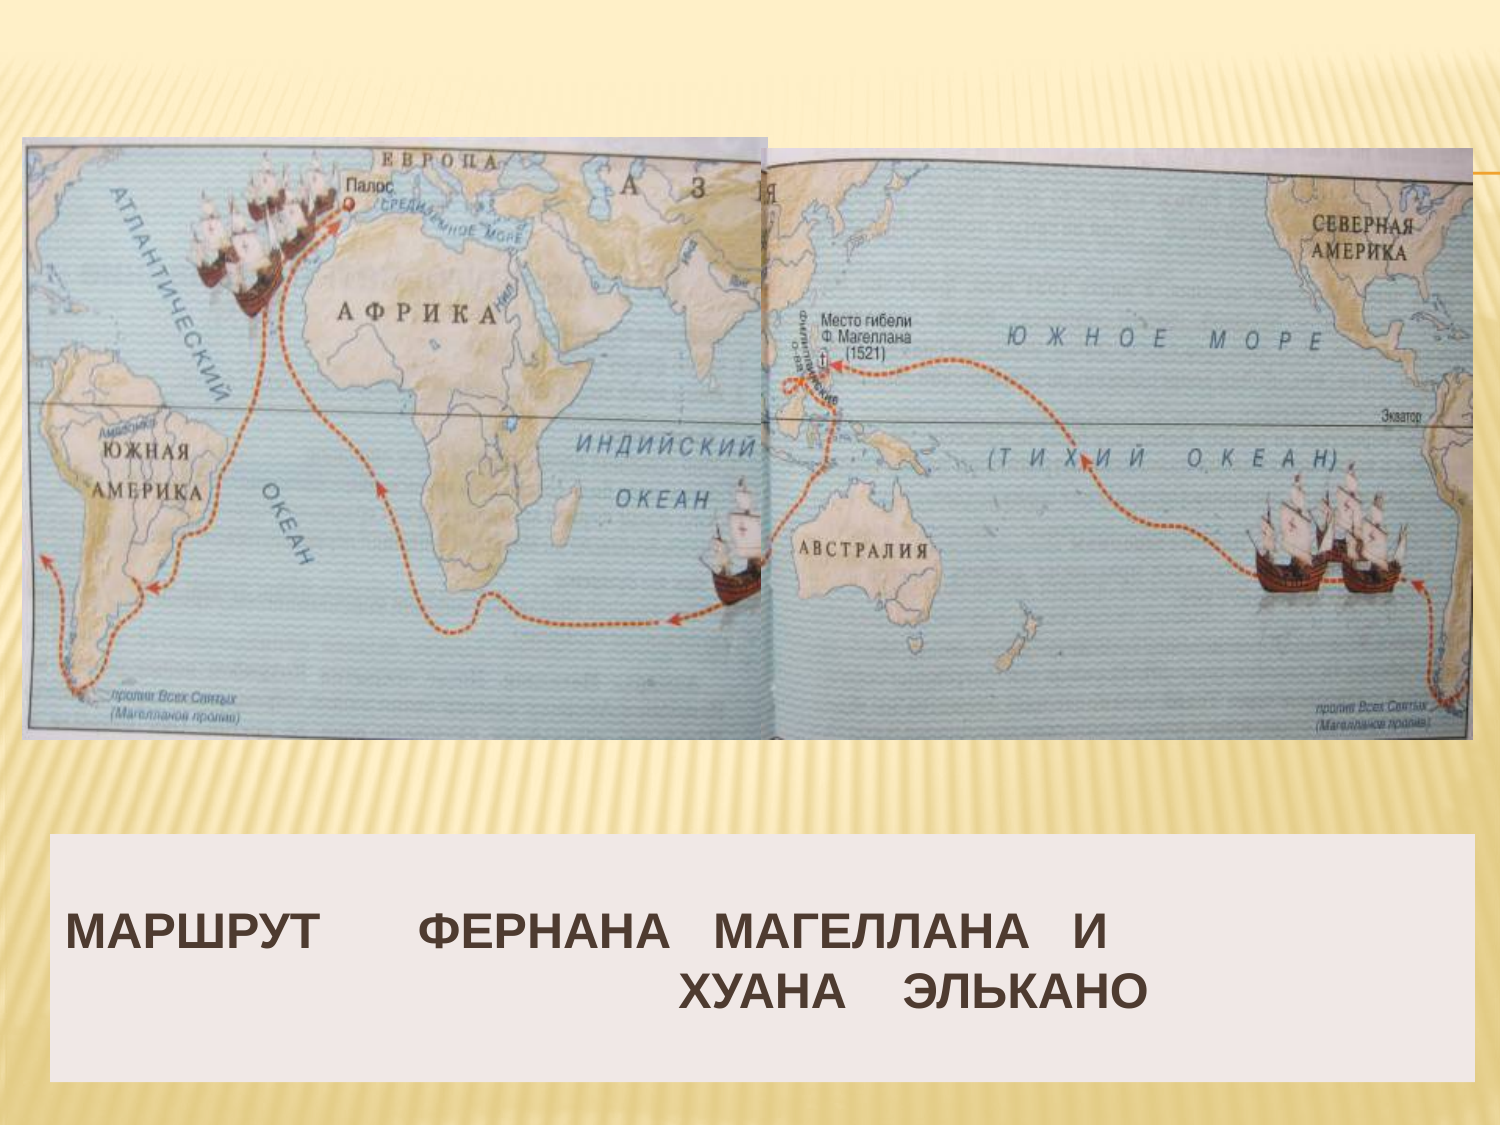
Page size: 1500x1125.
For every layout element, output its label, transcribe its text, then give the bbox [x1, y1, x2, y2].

picture [761, 148, 1473, 740]
title Маршрут Фернана Магеллана и Хуана Элькано [50, 834, 1475, 1083]
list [22, 136, 768, 740]
